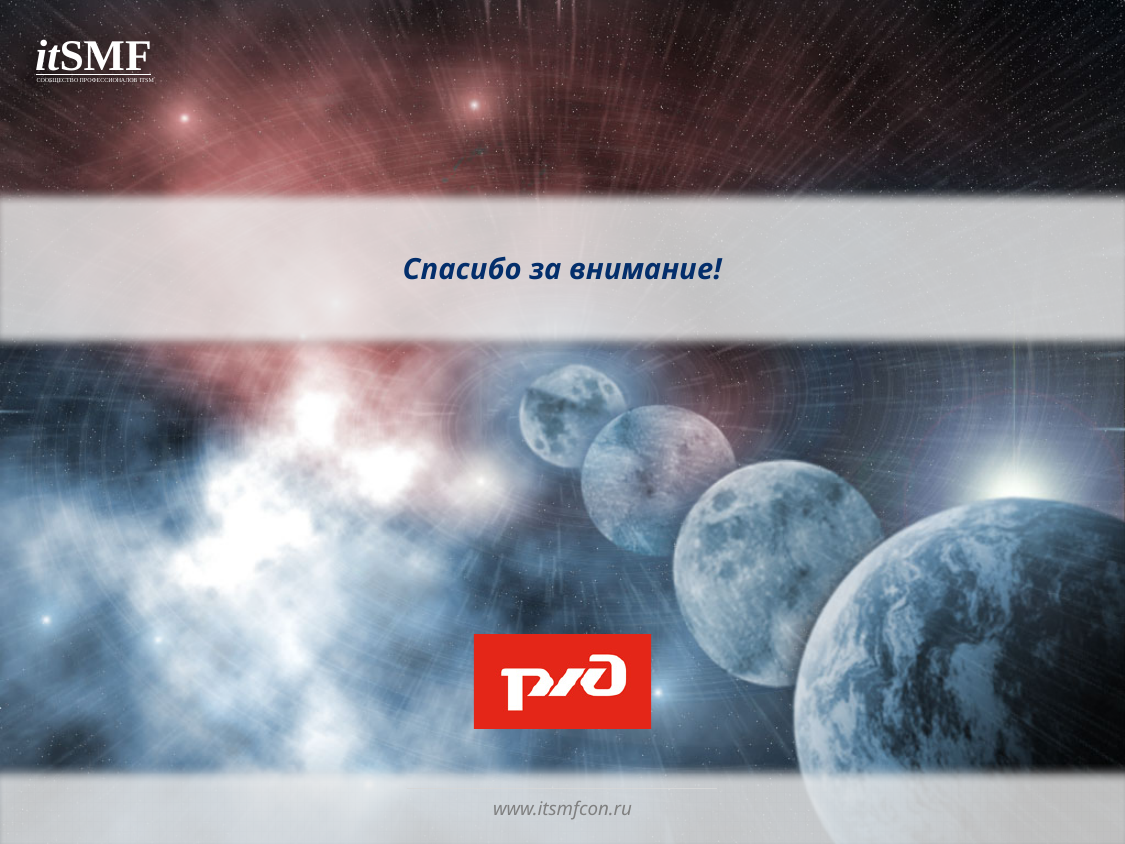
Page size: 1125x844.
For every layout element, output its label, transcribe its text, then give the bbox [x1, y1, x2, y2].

list www.itsmfcon.ru [269, 796, 856, 833]
picture [0, 0, 1125, 191]
list Спасибо за внимание! [29, 238, 1096, 298]
picture [0, 347, 1125, 767]
